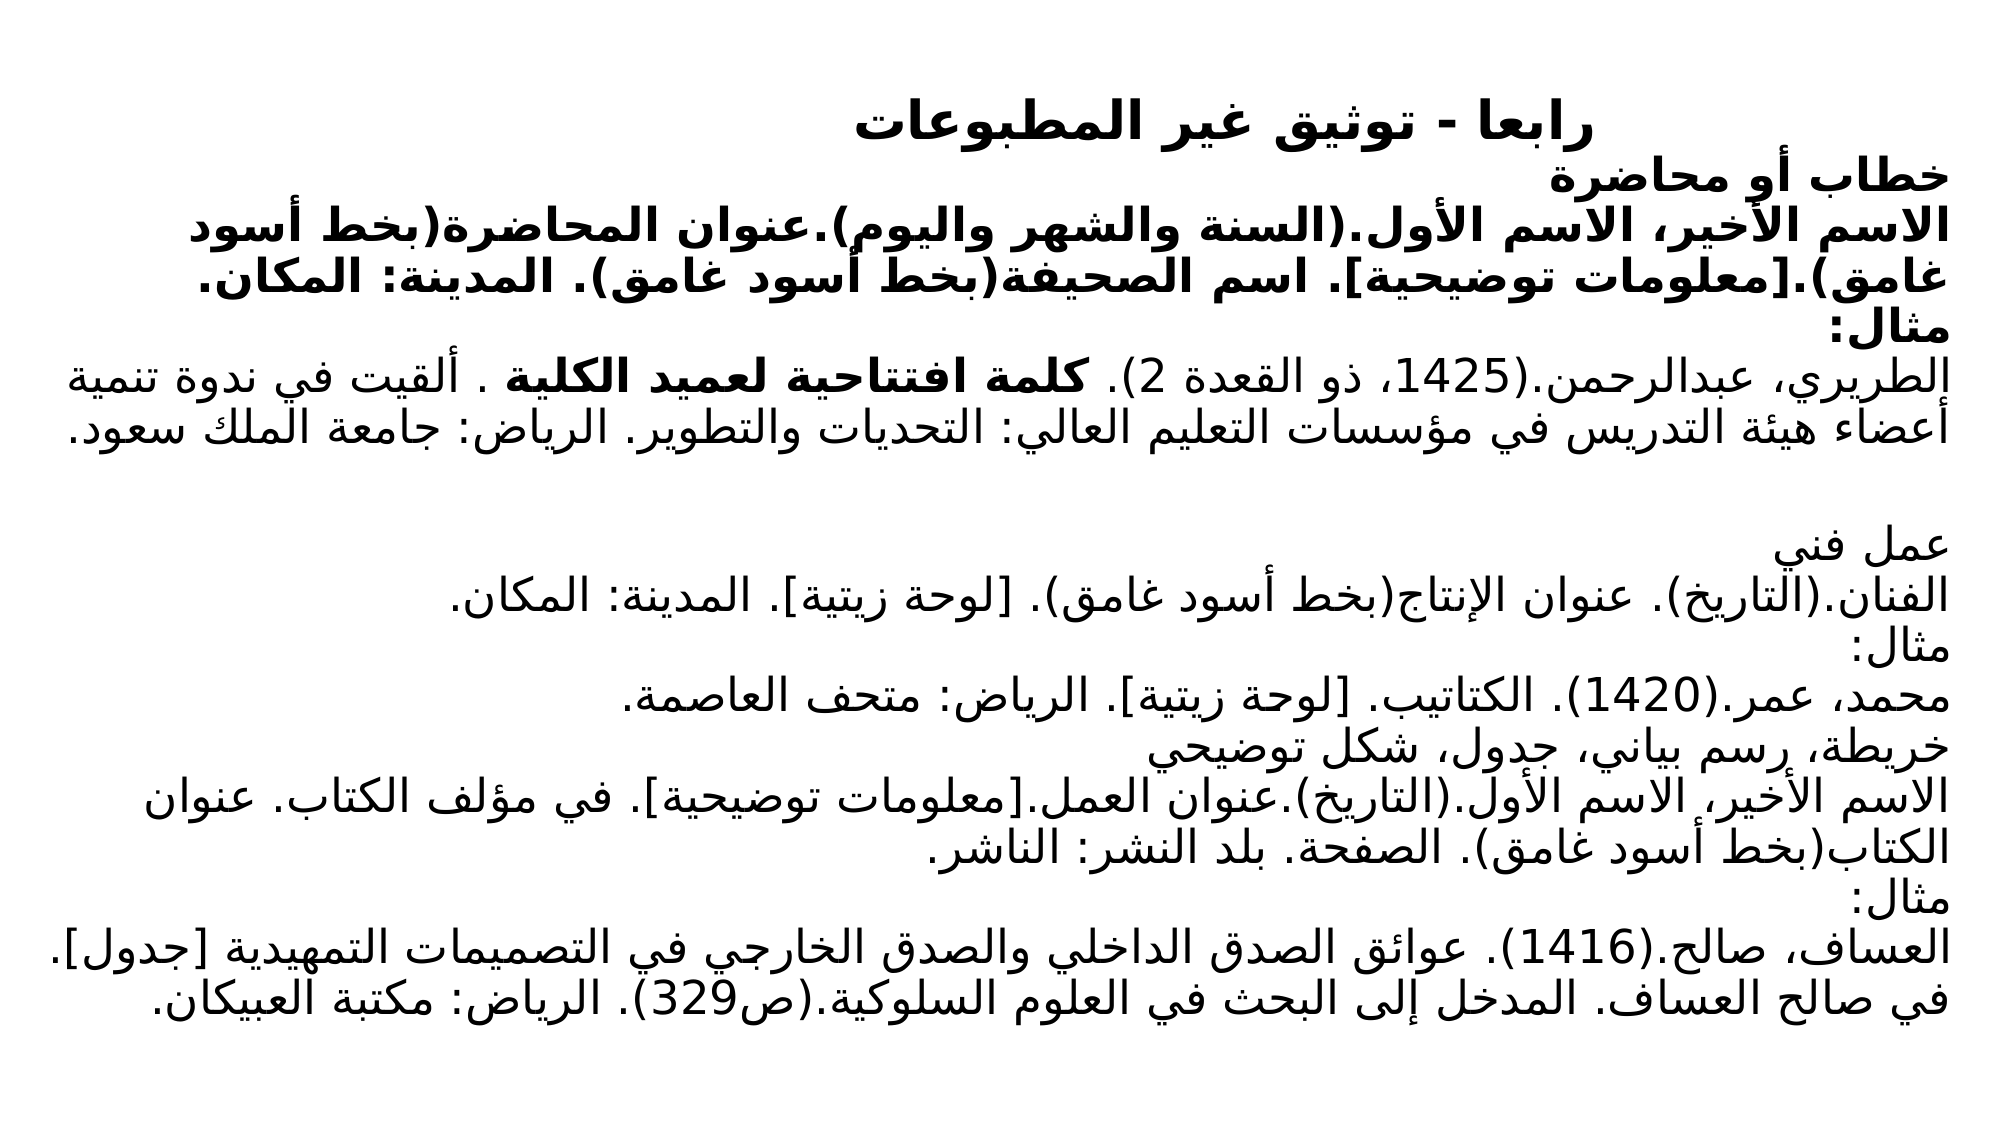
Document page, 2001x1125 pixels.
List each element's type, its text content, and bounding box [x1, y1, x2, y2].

title رابعا - توثيق غير المطبوعات خطاب أو محاضرة الاسم الأخير، الاسم الأول.(السنة والشهر واليوم).عنوان المحاضرة(بخط أسود غامق).[معلومات توضيحية]. اسم الصحيفة(بخط أسود غامق). المدينة: المكان. مثال: الطريري، عبدالرحمن.(1425، ذو القعدة 2). كلمة افتتاحية لعميد الكلية . ألقيت في ندوة تنمية أعضاء هيئة التدريس في مؤسسات التعليم العالي: التحديات والتطوير. الرياض: جامعة الملك سعود. عمل فني الفنان.(التاريخ). عنوان الإنتاج(بخط أسود غامق). [لوحة زيتية]. المدينة: المكان. مثال: محمد، عمر.(1420). الكتاتيب. [لوحة زيتية]. الرياض: متحف العاصمة. خريطة، رسم بياني، جدول، شكل توضيحي الاسم الأخير، الاسم الأول.(التاريخ).عنوان العمل.[معلومات توضيحية]. في مؤلف الكتاب. عنوان الكتاب(بخط أسود غامق). الصفحة. بلد النشر: الناشر. مثال: العساف، صالح.(1416). عوائق الصدق الداخلي والصدق الخارجي في التصميمات التمهيدية [جدول]. في صالح العساف. المدخل إلى البحث في العلوم السلوكية.(ص329). الرياض: مكتبة العبيكان. [29, 29, 1968, 1089]
